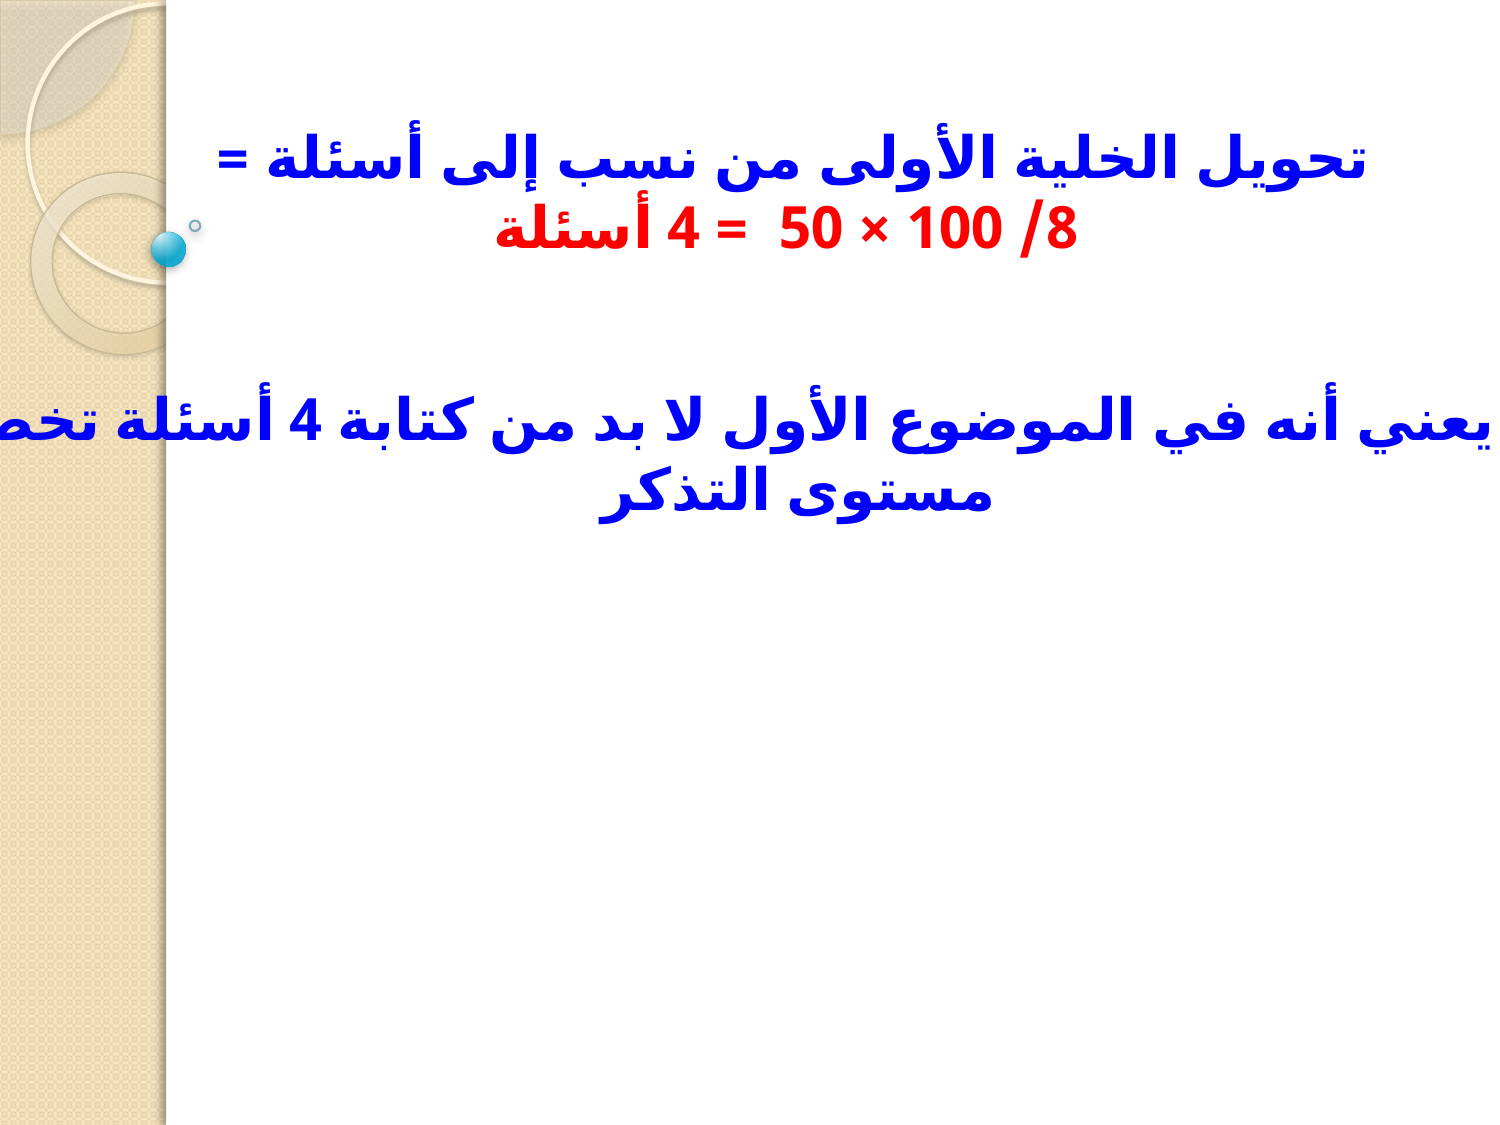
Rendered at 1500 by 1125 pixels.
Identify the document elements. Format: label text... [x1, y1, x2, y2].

text_box وهذا يعني أنه في الموضوع الأول لا بد من كتابة 4 أسئلة تخص مستوى التذكر [0, 374, 1500, 530]
text_box تحويل الخلية الأولى من نسب إلى أسئلة = 8/ 100 × 50 = 4 أسئلة [186, 112, 1385, 268]
